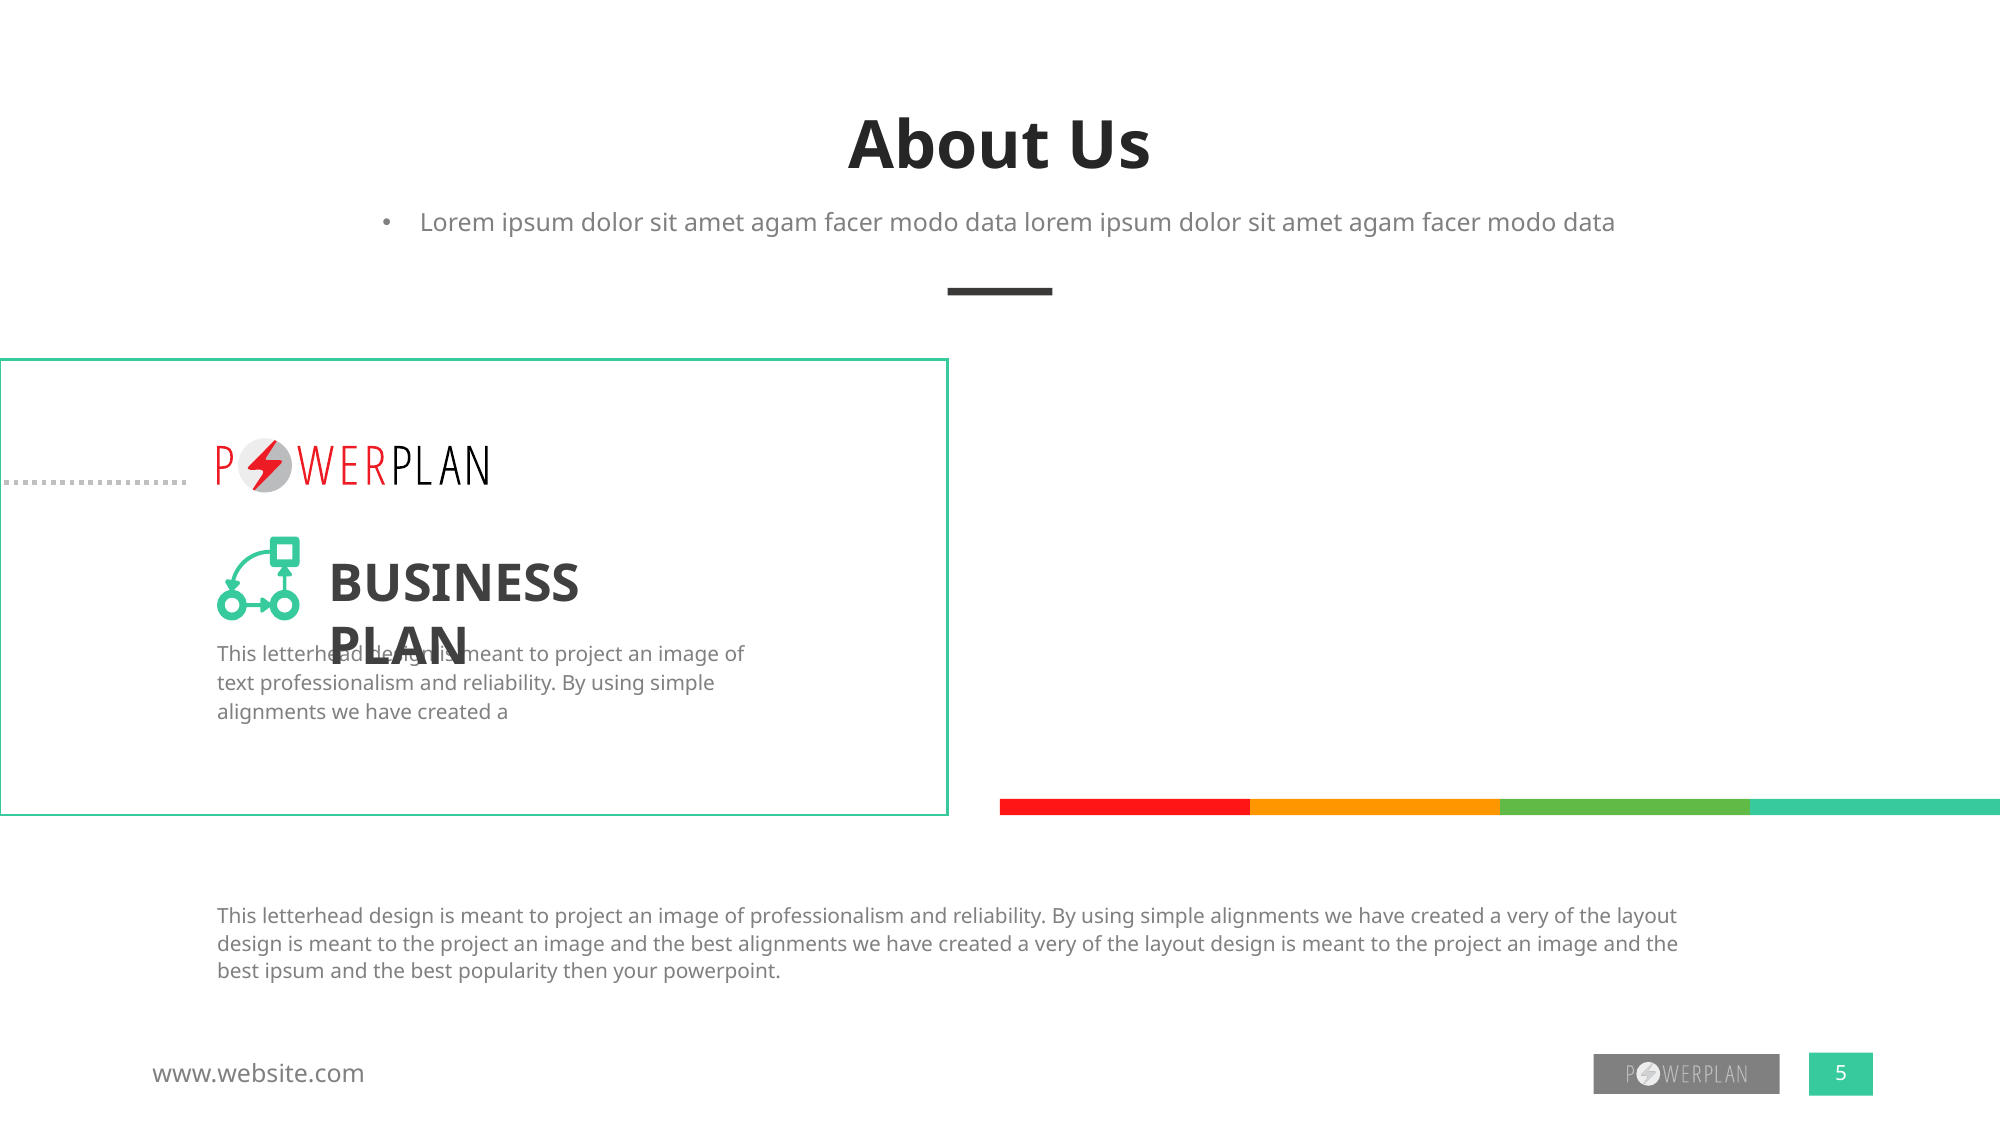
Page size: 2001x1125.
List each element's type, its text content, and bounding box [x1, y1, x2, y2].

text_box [0, 437, 766, 737]
picture [999, 359, 2000, 816]
slide_number www.website.com [137, 1042, 391, 1103]
text_box [0, 358, 949, 816]
title About Us [137, 96, 1863, 198]
text_box [947, 287, 1053, 296]
slide_number 5 [1809, 1052, 1873, 1096]
list Lorem ipsum dolor sit amet agam facer modo data lorem ipsum dolor sit amet agam facer modo data [137, 202, 1863, 246]
text_box This letterhead design is meant to project an image of professionalism and reliability. By using simple alignments we have created a very of the layout design is meant to the project an image and the best alignments we have created a very of the layout design is meant to the project an image and the best ipsum and the best popularity then your powerpoint. [217, 888, 1697, 995]
